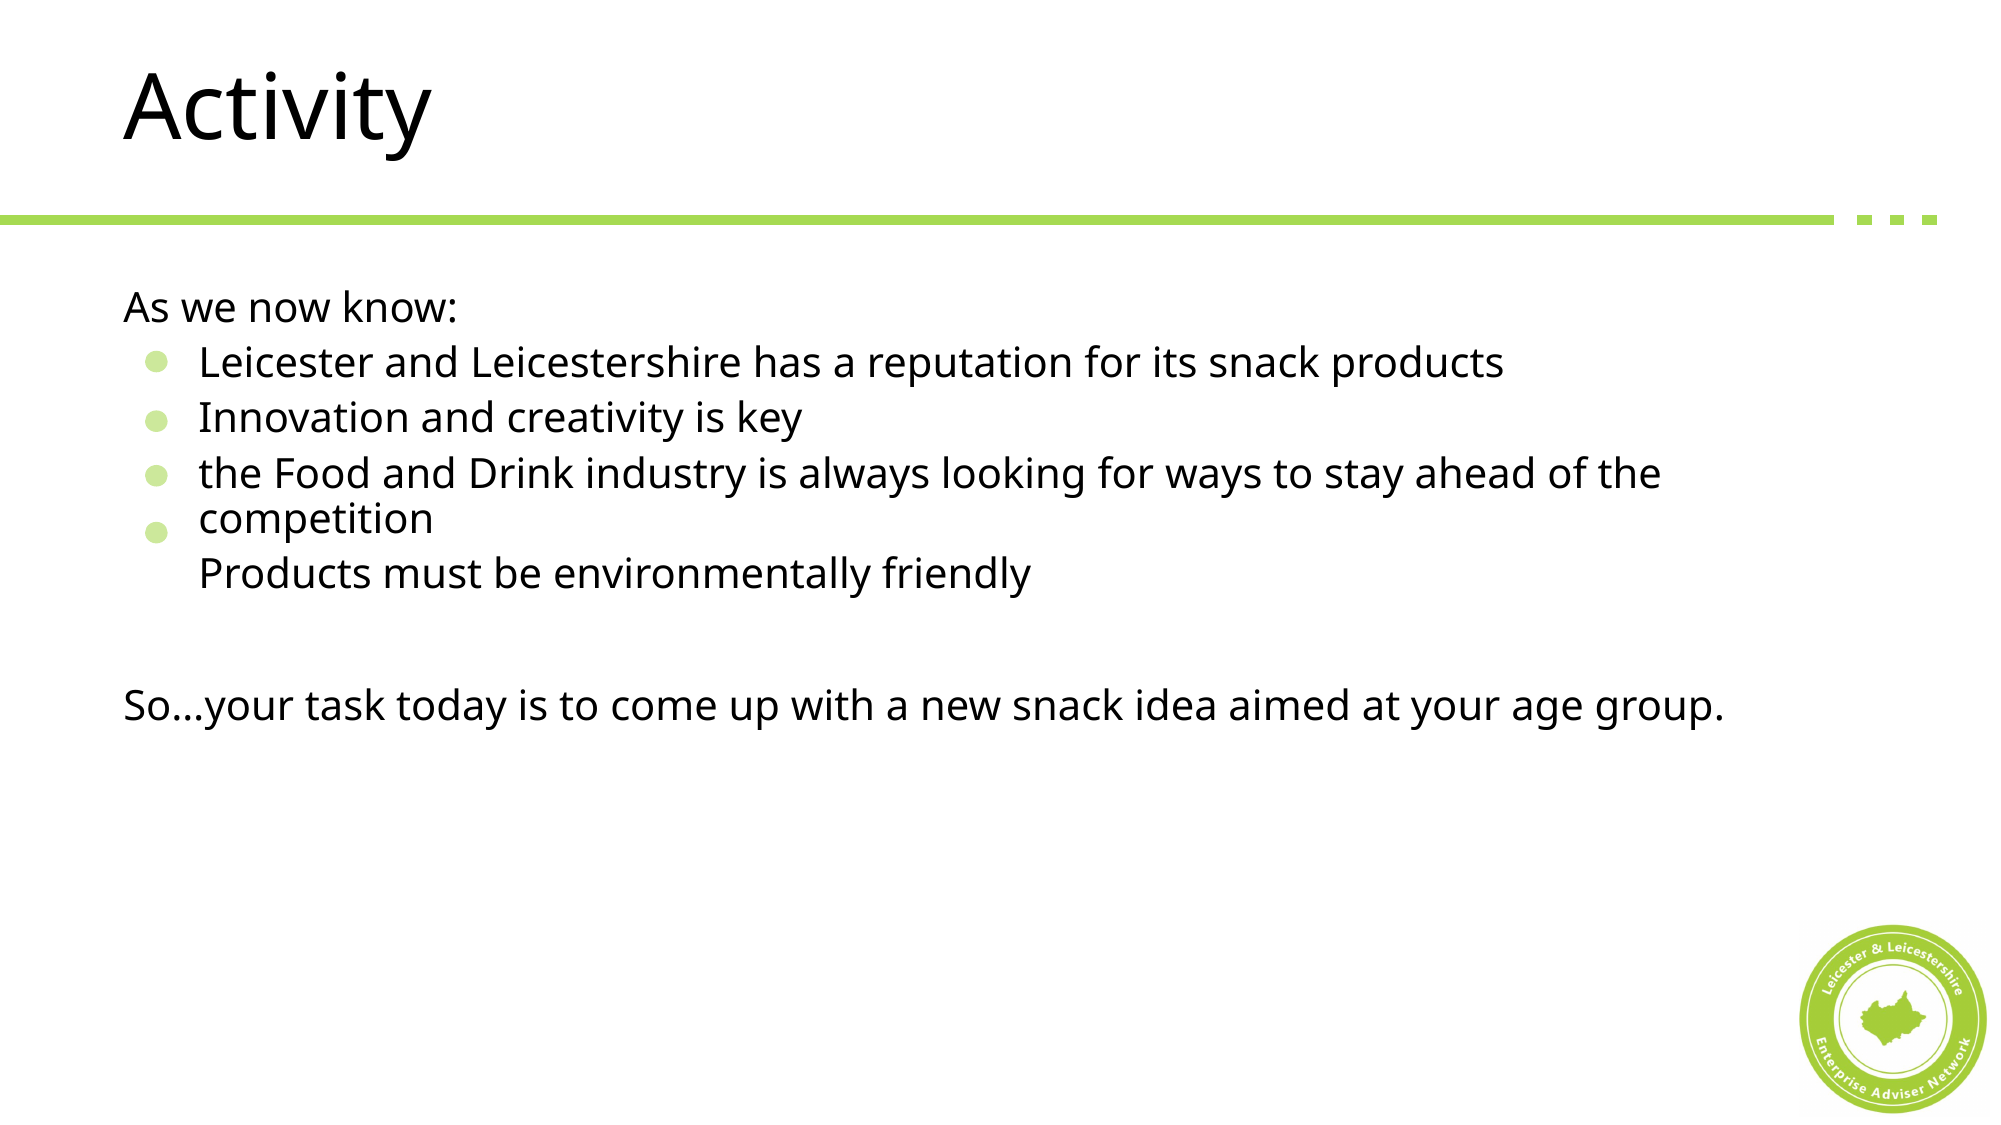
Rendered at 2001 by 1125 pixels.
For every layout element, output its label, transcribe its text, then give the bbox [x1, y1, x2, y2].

text_box [145, 410, 168, 432]
text_box [1857, 215, 1872, 225]
text_box [1922, 215, 1937, 225]
text_box [145, 350, 168, 373]
text_box [145, 464, 168, 487]
picture [1799, 920, 1990, 1117]
list As we now know: Leicester and Leicestershire has a reputation for its snack products Innovation and creativity is key the Food and Drink industry is always looking for ways to stay ahead of the competition Products must be environmentally friendly So…your task today is to come up with a new snack idea aimed at your age group. [108, 278, 1834, 993]
title Activity [108, 41, 1800, 177]
text_box [1890, 215, 1904, 225]
text_box [145, 521, 168, 544]
text_box [0, 215, 1834, 225]
